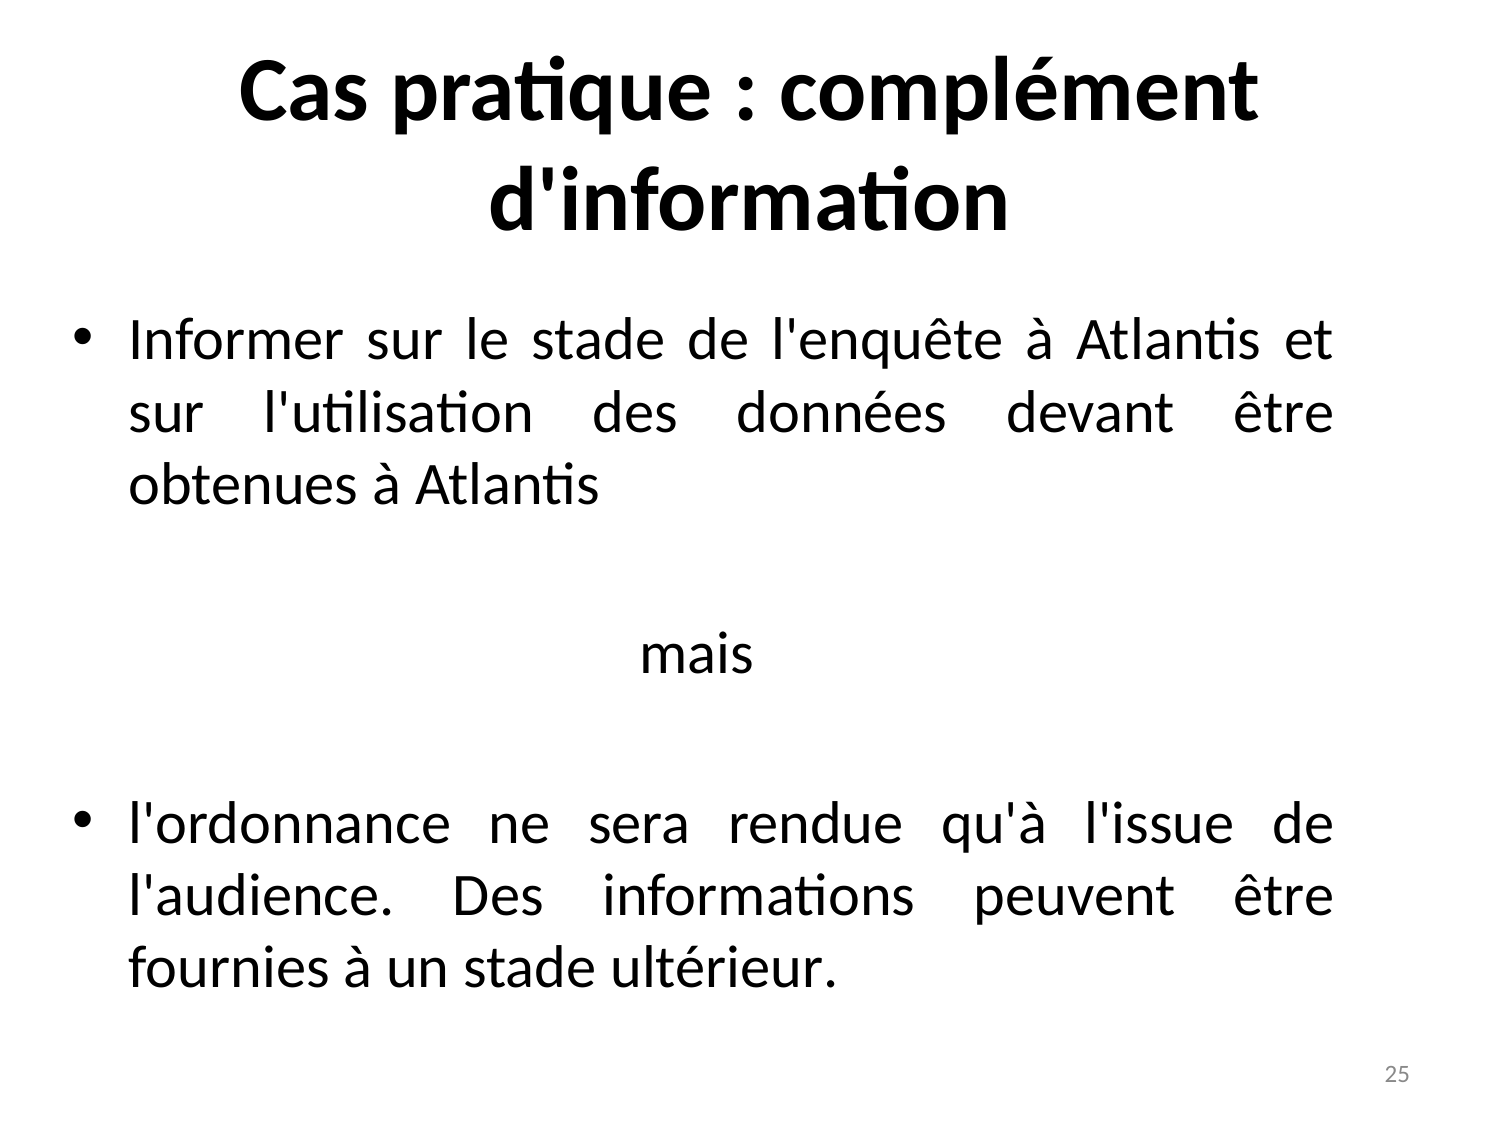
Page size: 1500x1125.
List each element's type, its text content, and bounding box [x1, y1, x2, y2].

title Cas pratique : complément d'information [75, 45, 1425, 233]
slide_number 25 [1074, 1042, 1425, 1103]
text_box Informer sur le stade de l'enquête à Atlantis et sur l'utilisation des données devant être obtenues à Atlantis mais l'ordonnance ne sera rendue qu'à l'issue de l'audience. Des informations peuvent être fournies à un stade ultérieur. [57, 207, 1350, 1125]
